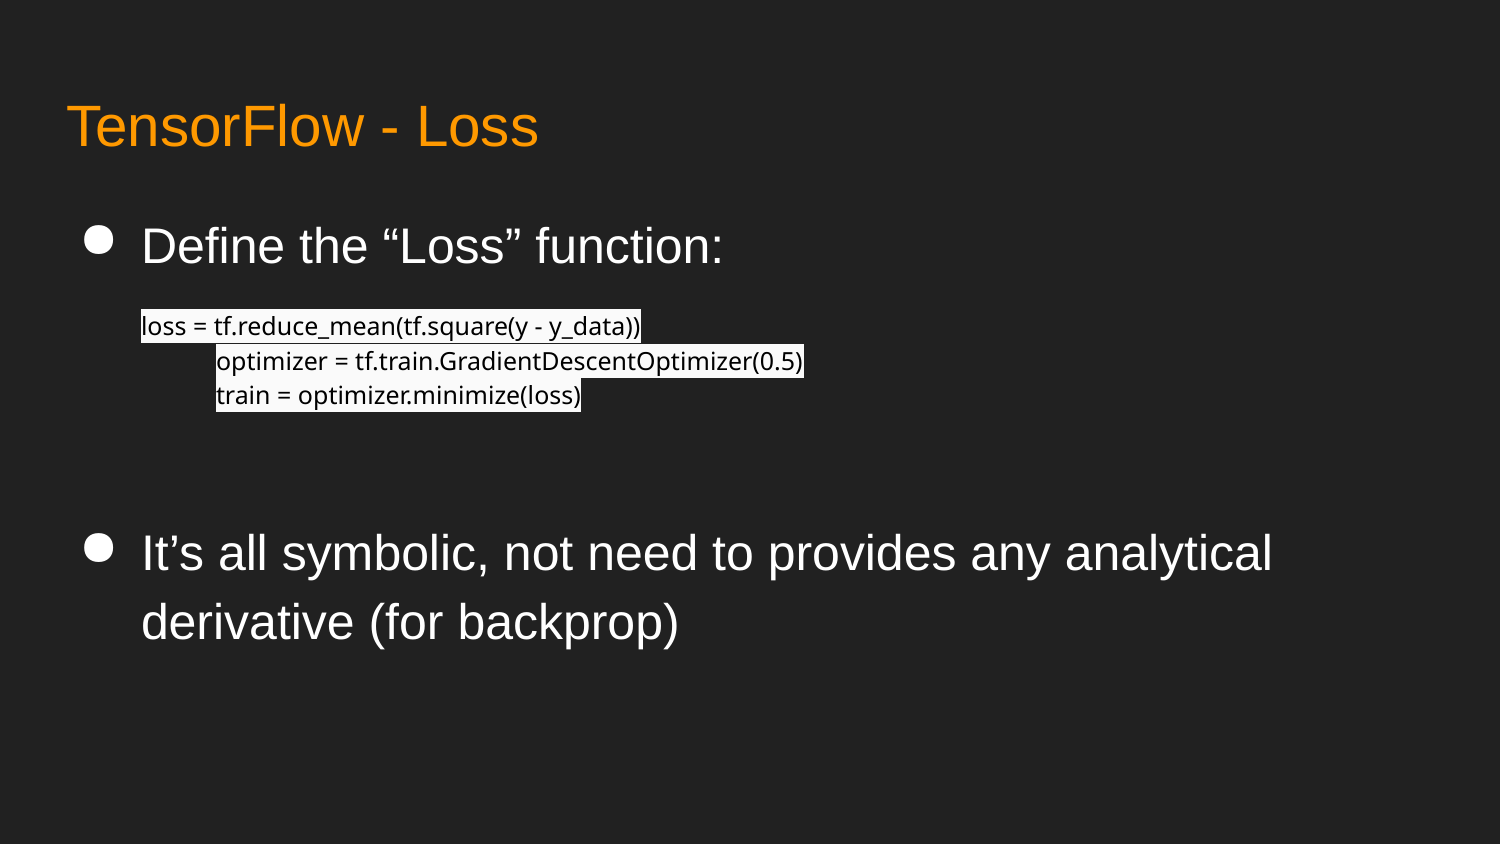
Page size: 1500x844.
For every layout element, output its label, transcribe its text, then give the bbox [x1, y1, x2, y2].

list Define the “Loss” function: loss = tf.reduce_mean(tf.square(y - y_data)) optimizer = tf.train.GradientDescentOptimizer(0.5) train = optimizer.minimize(loss) It’s all symbolic, not need to provides any analytical derivative (for backprop) [51, 189, 1449, 750]
title TensorFlow - Loss [51, 72, 1449, 167]
